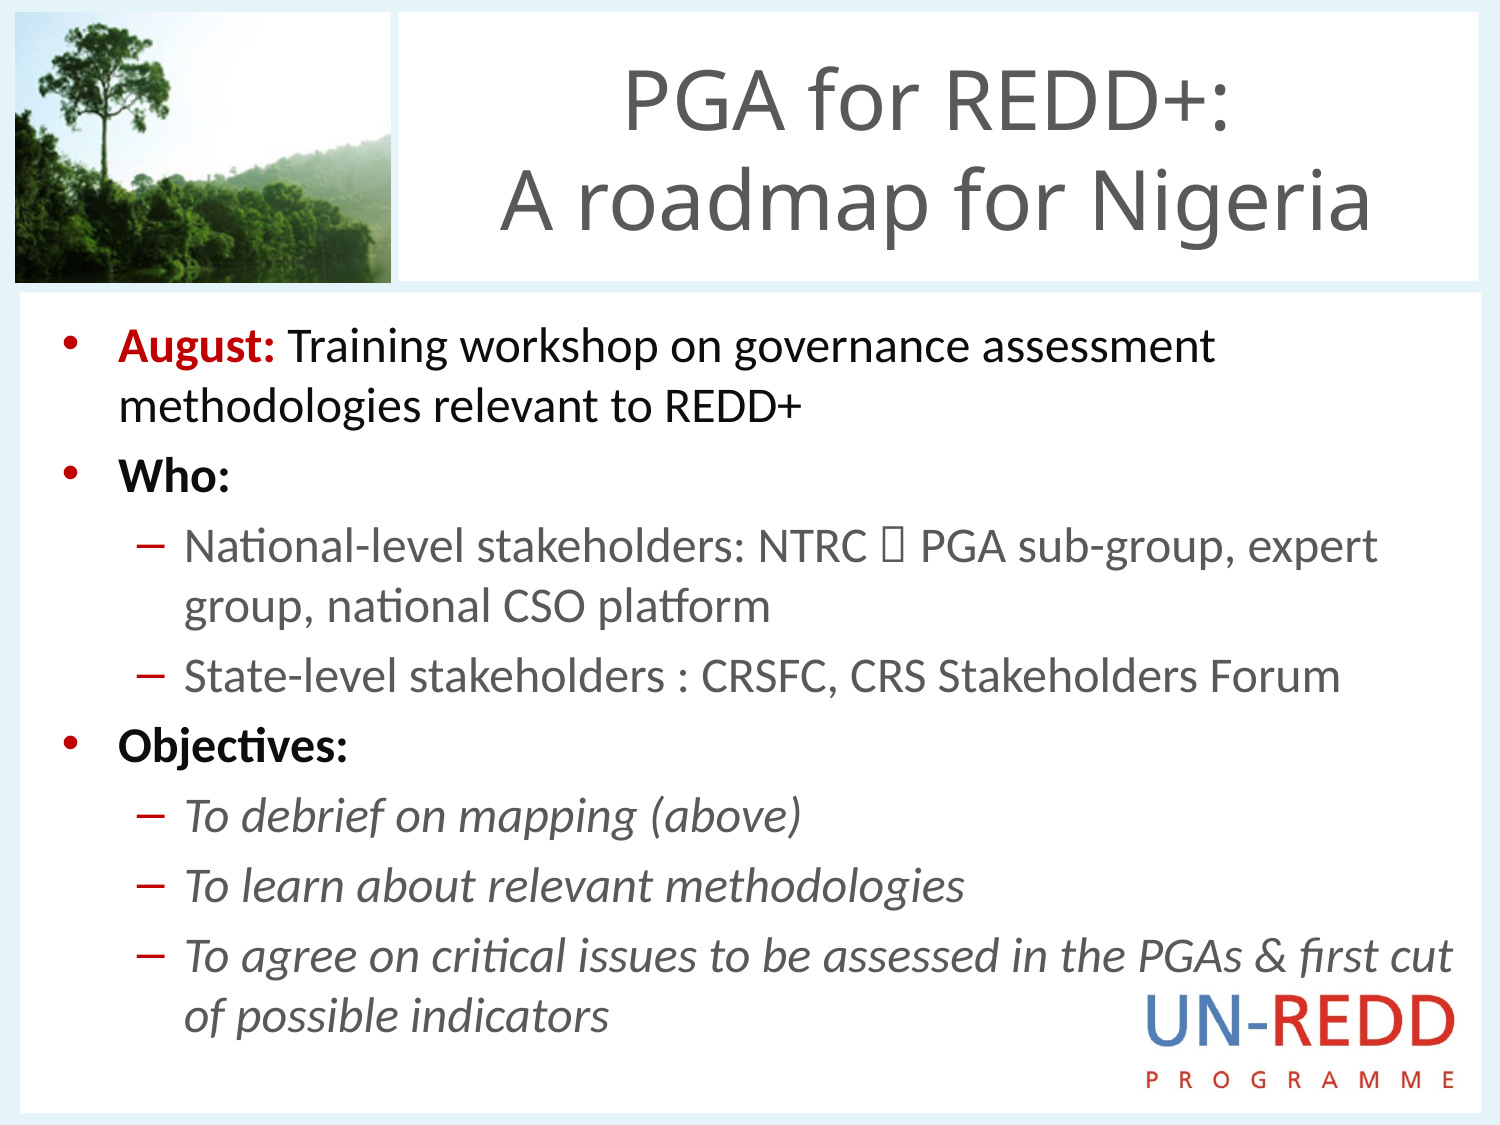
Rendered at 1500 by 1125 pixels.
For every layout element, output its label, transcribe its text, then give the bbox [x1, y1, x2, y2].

title PGA for REDD+: A roadmap for Nigeria [400, 21, 1475, 274]
picture [1127, 1067, 1463, 1106]
picture [15, 12, 391, 283]
list August: Training workshop on governance assessment methodologies relevant to REDD+ Who: National-level stakeholders: NTRC  PGA sub-group, expert group, national CSO platform State-level stakeholders : CRSFC, CRS Stakeholders Forum Objectives: To debrief on mapping (above) To learn about relevant methodologies To agree on critical issues to be assessed in the PGAs & first cut of possible indicators [46, 304, 1477, 1067]
